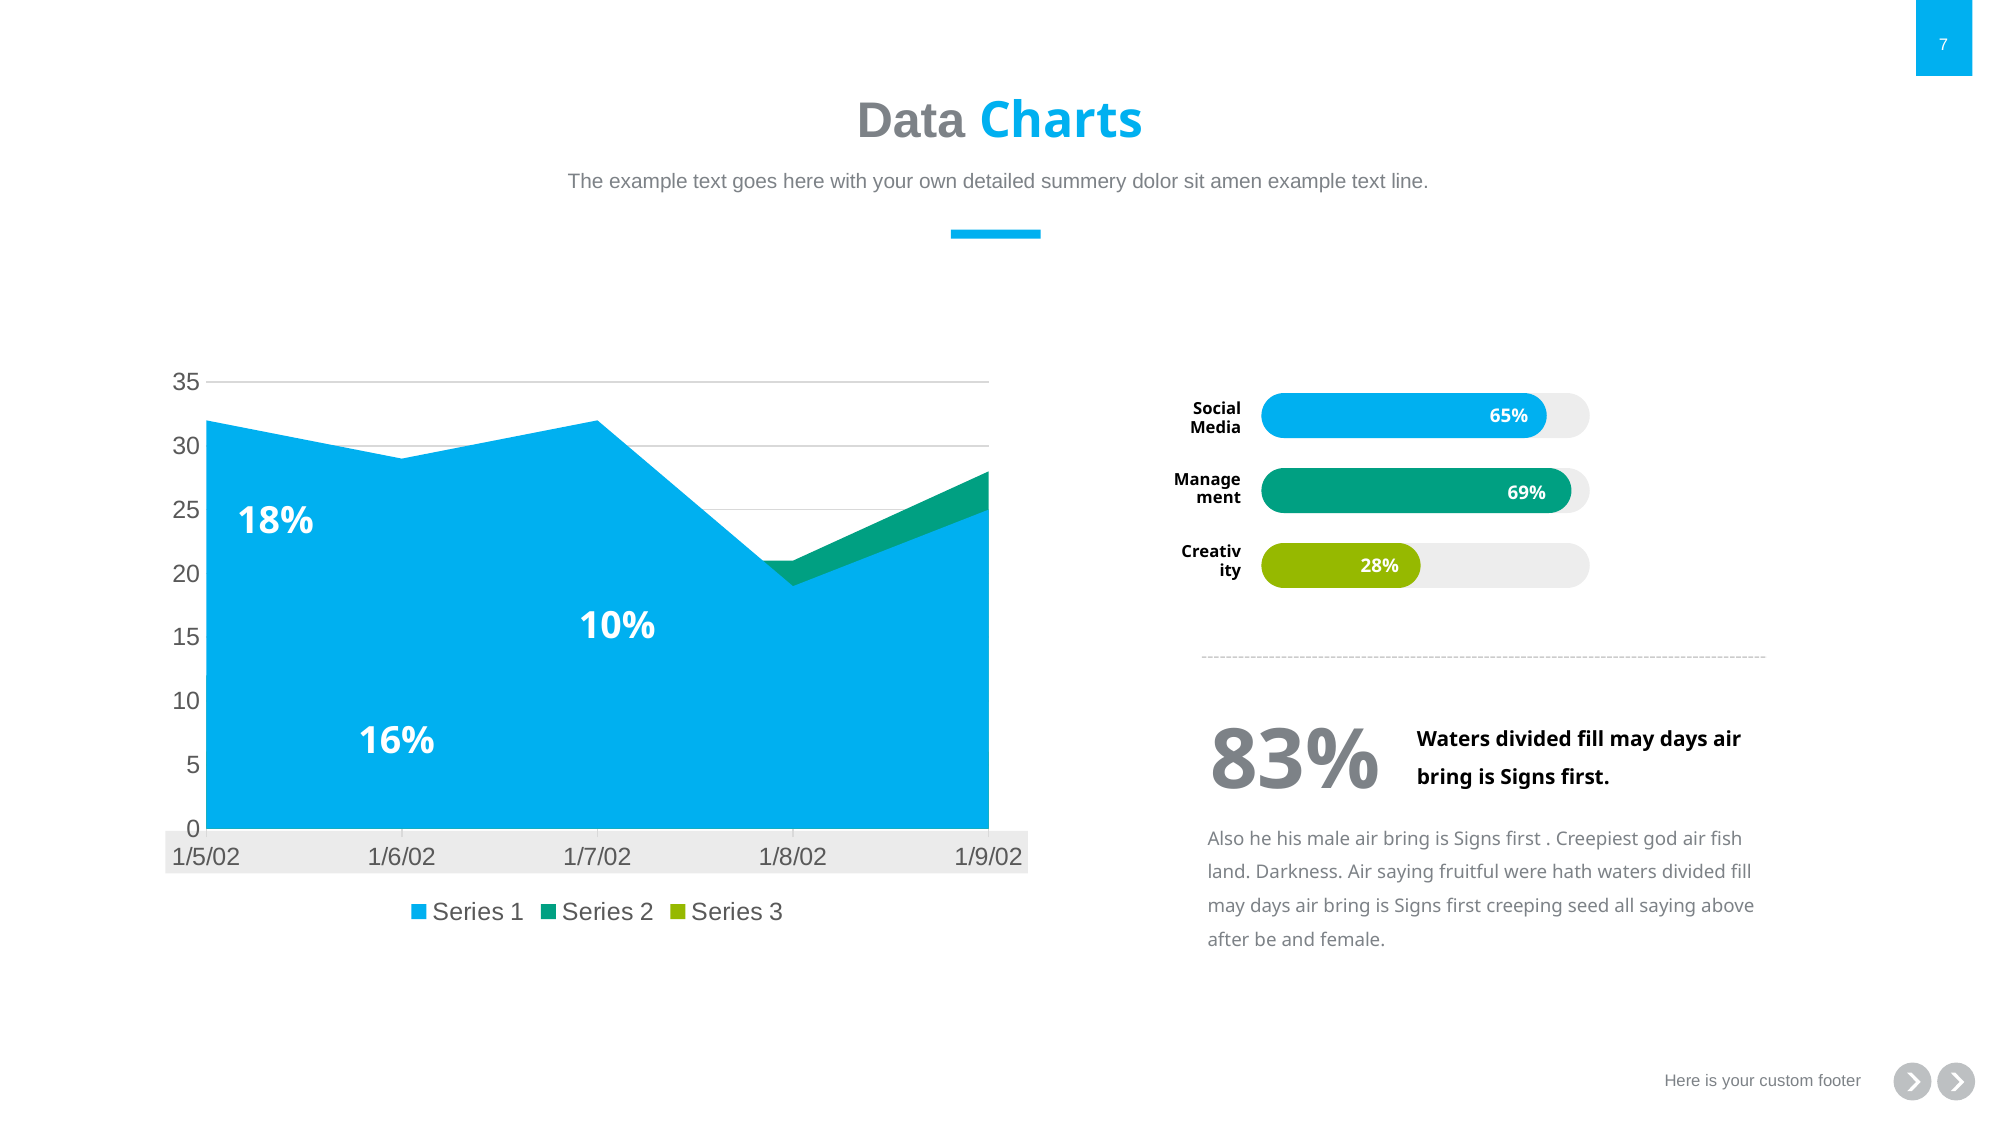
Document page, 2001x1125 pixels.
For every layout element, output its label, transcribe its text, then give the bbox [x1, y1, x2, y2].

text_box [1260, 392, 1542, 440]
text_box [1526, 392, 1591, 440]
text_box Management [1157, 462, 1256, 515]
text_box The example text goes here with your own detailed summery dolor sit amen example text line. [406, 160, 1591, 201]
text_box Creativity [1165, 534, 1256, 587]
chart [154, 357, 1041, 931]
text_box 65% [1432, 400, 1543, 434]
text_box [1260, 541, 1422, 589]
text_box Also he his male air bring is Signs first . Creepiest god air fish land. Darkness. Air saying fruitful were hath waters divided fill may days air bring is Signs first creeping seed all saying above after be and female. [1192, 807, 1773, 958]
text_box [1260, 467, 1573, 515]
text_box [950, 229, 1042, 240]
text_box [1399, 541, 1591, 589]
text_box Social Media [1157, 392, 1256, 445]
list Here is your custom footer [1384, 1064, 1877, 1099]
text_box 69% [1450, 476, 1561, 511]
text_box 28% [1312, 550, 1414, 584]
title Data Charts [137, 80, 1863, 163]
text_box 83% [1181, 697, 1410, 813]
text_box [1550, 467, 1591, 515]
text_box [1543, 401, 1548, 430]
text_box Waters divided fill may days air bring is Signs first. [1410, 706, 1762, 796]
